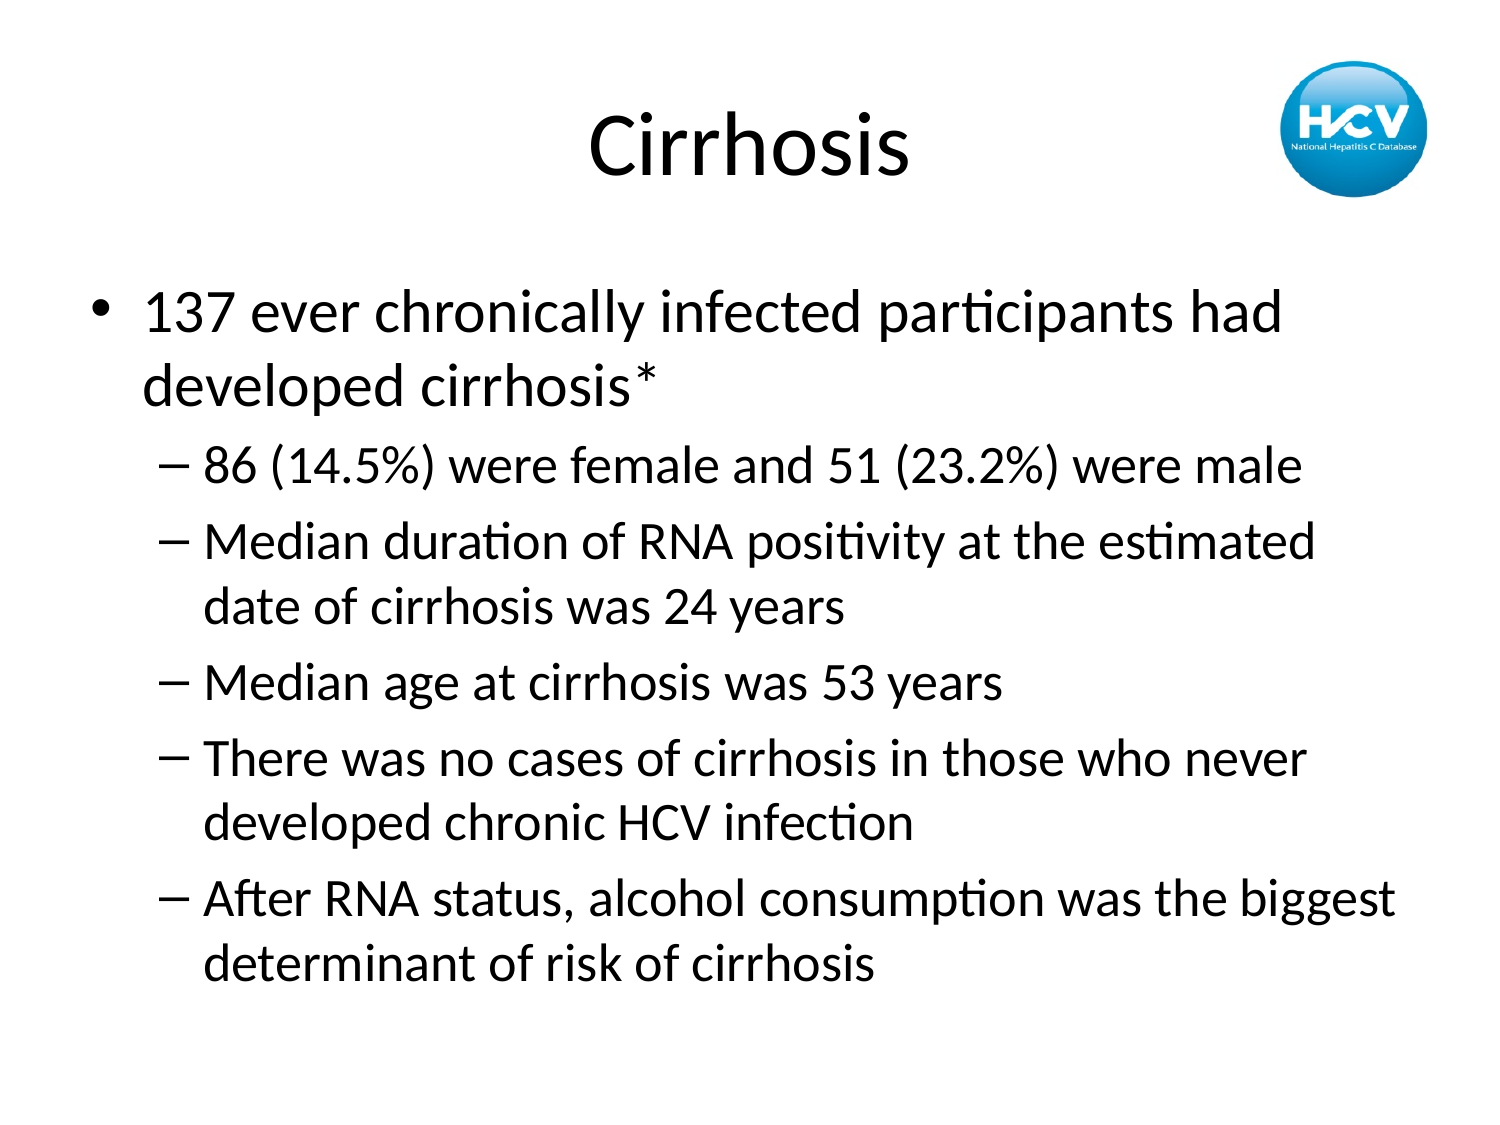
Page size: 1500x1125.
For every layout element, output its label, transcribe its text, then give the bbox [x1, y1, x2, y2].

title Cirrhosis [75, 45, 1425, 233]
list 137 ever chronically infected participants had developed cirrhosis* 86 (14.5%) were female and 51 (23.2%) were male Median duration of RNA positivity at the estimated date of cirrhosis was 24 years Median age at cirrhosis was 53 years There was no cases of cirrhosis in those who never developed chronic HCV infection After RNA status, alcohol consumption was the biggest determinant of risk of cirrhosis [75, 262, 1425, 1005]
picture [1277, 58, 1430, 200]
